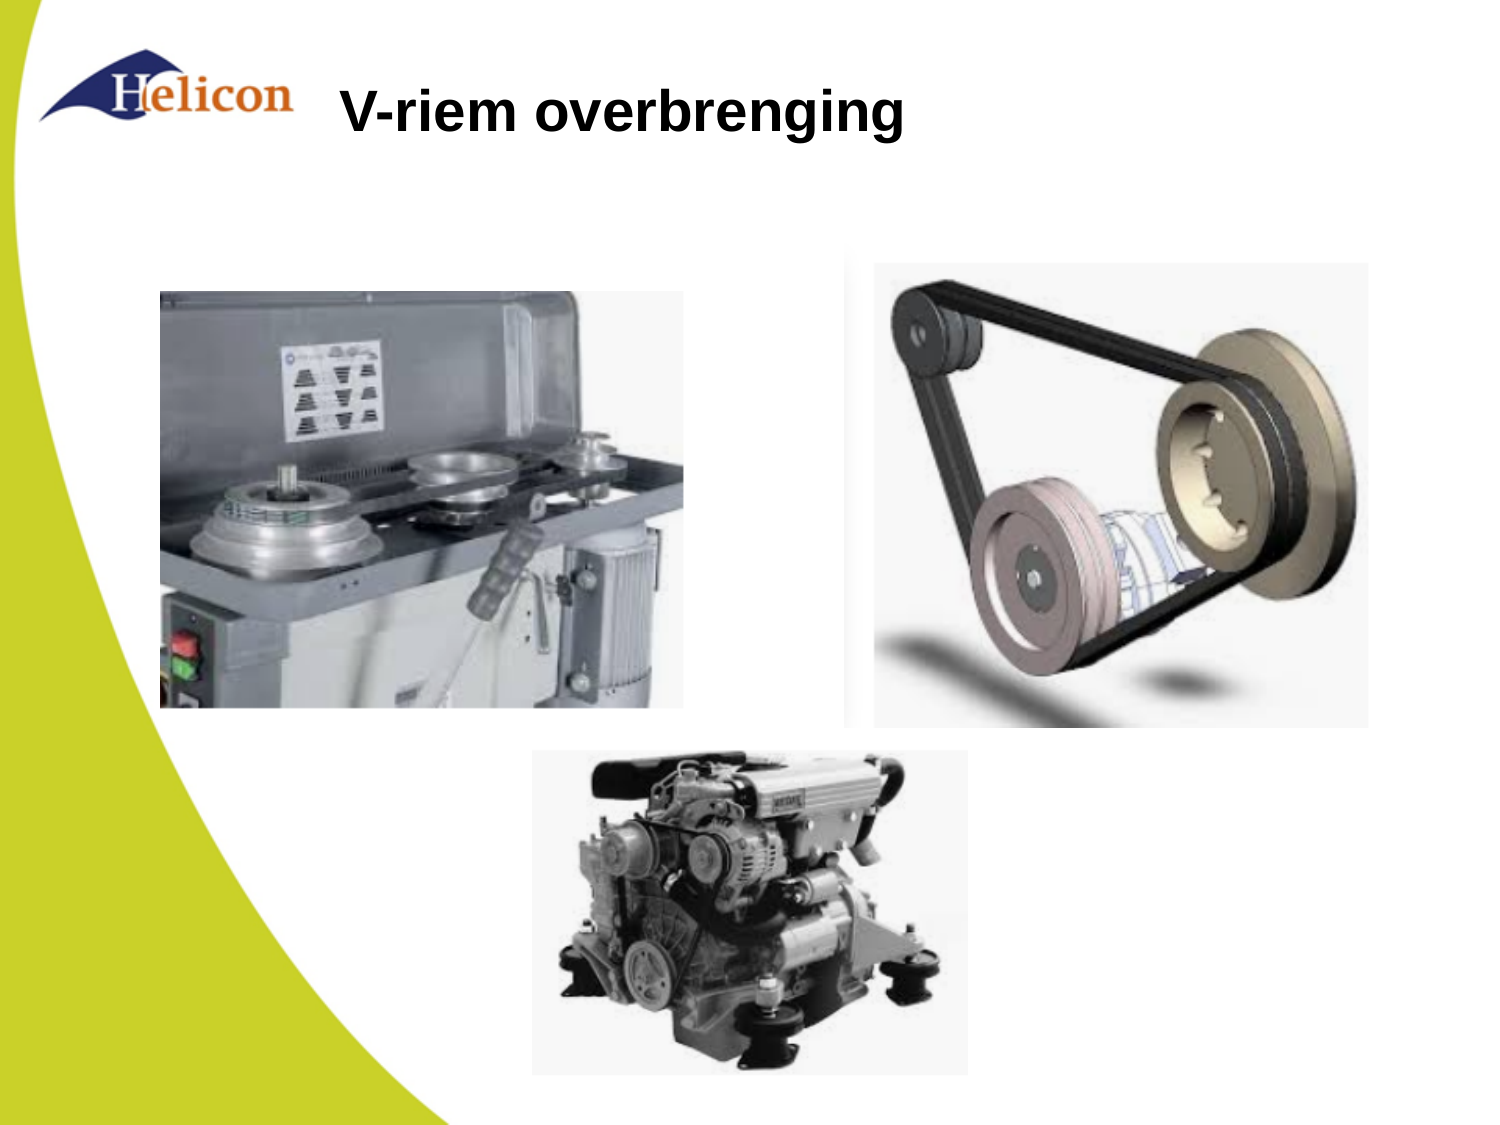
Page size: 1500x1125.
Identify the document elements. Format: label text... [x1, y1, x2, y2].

title V-riem overbrenging [324, 54, 1415, 161]
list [160, 291, 693, 717]
picture [0, 0, 1500, 1125]
